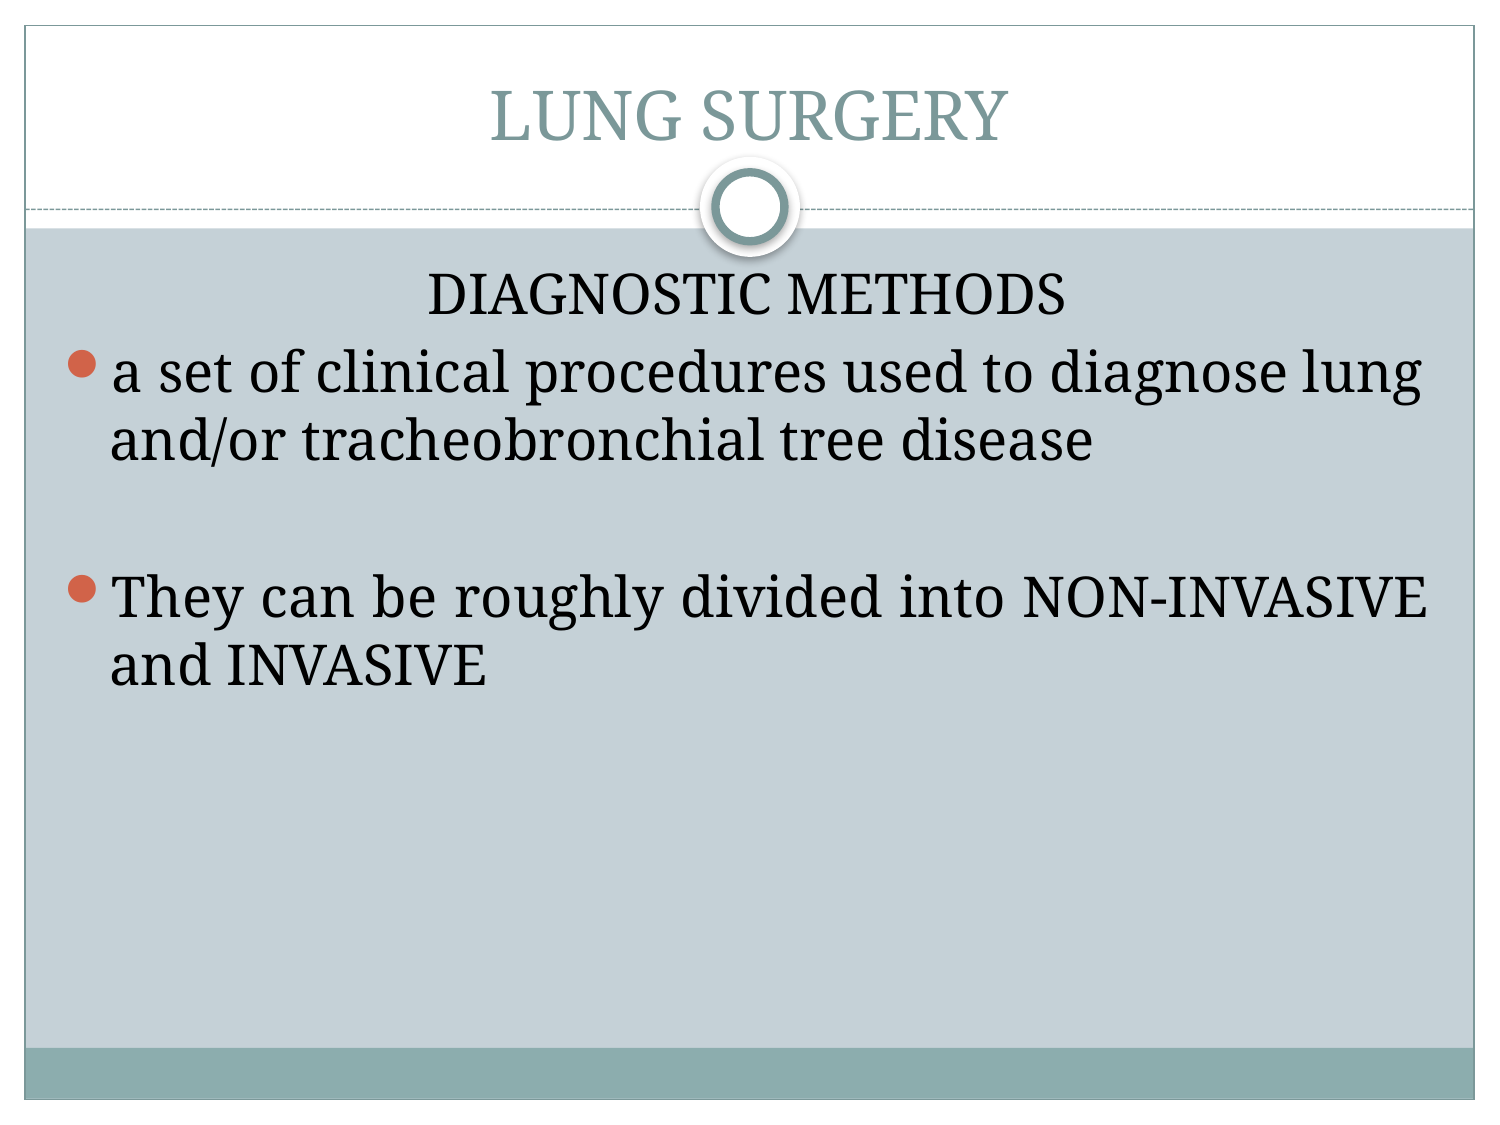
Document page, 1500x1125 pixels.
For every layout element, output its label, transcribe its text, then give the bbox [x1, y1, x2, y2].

list DIAGNOSTIC METHODS a set of clinical procedures used to diagnose lung and/or tracheobronchial tree disease They can be roughly divided into NON-INVASIVE and INVASIVE [49, 250, 1445, 1001]
title LUNG SURGERY [49, 37, 1450, 162]
